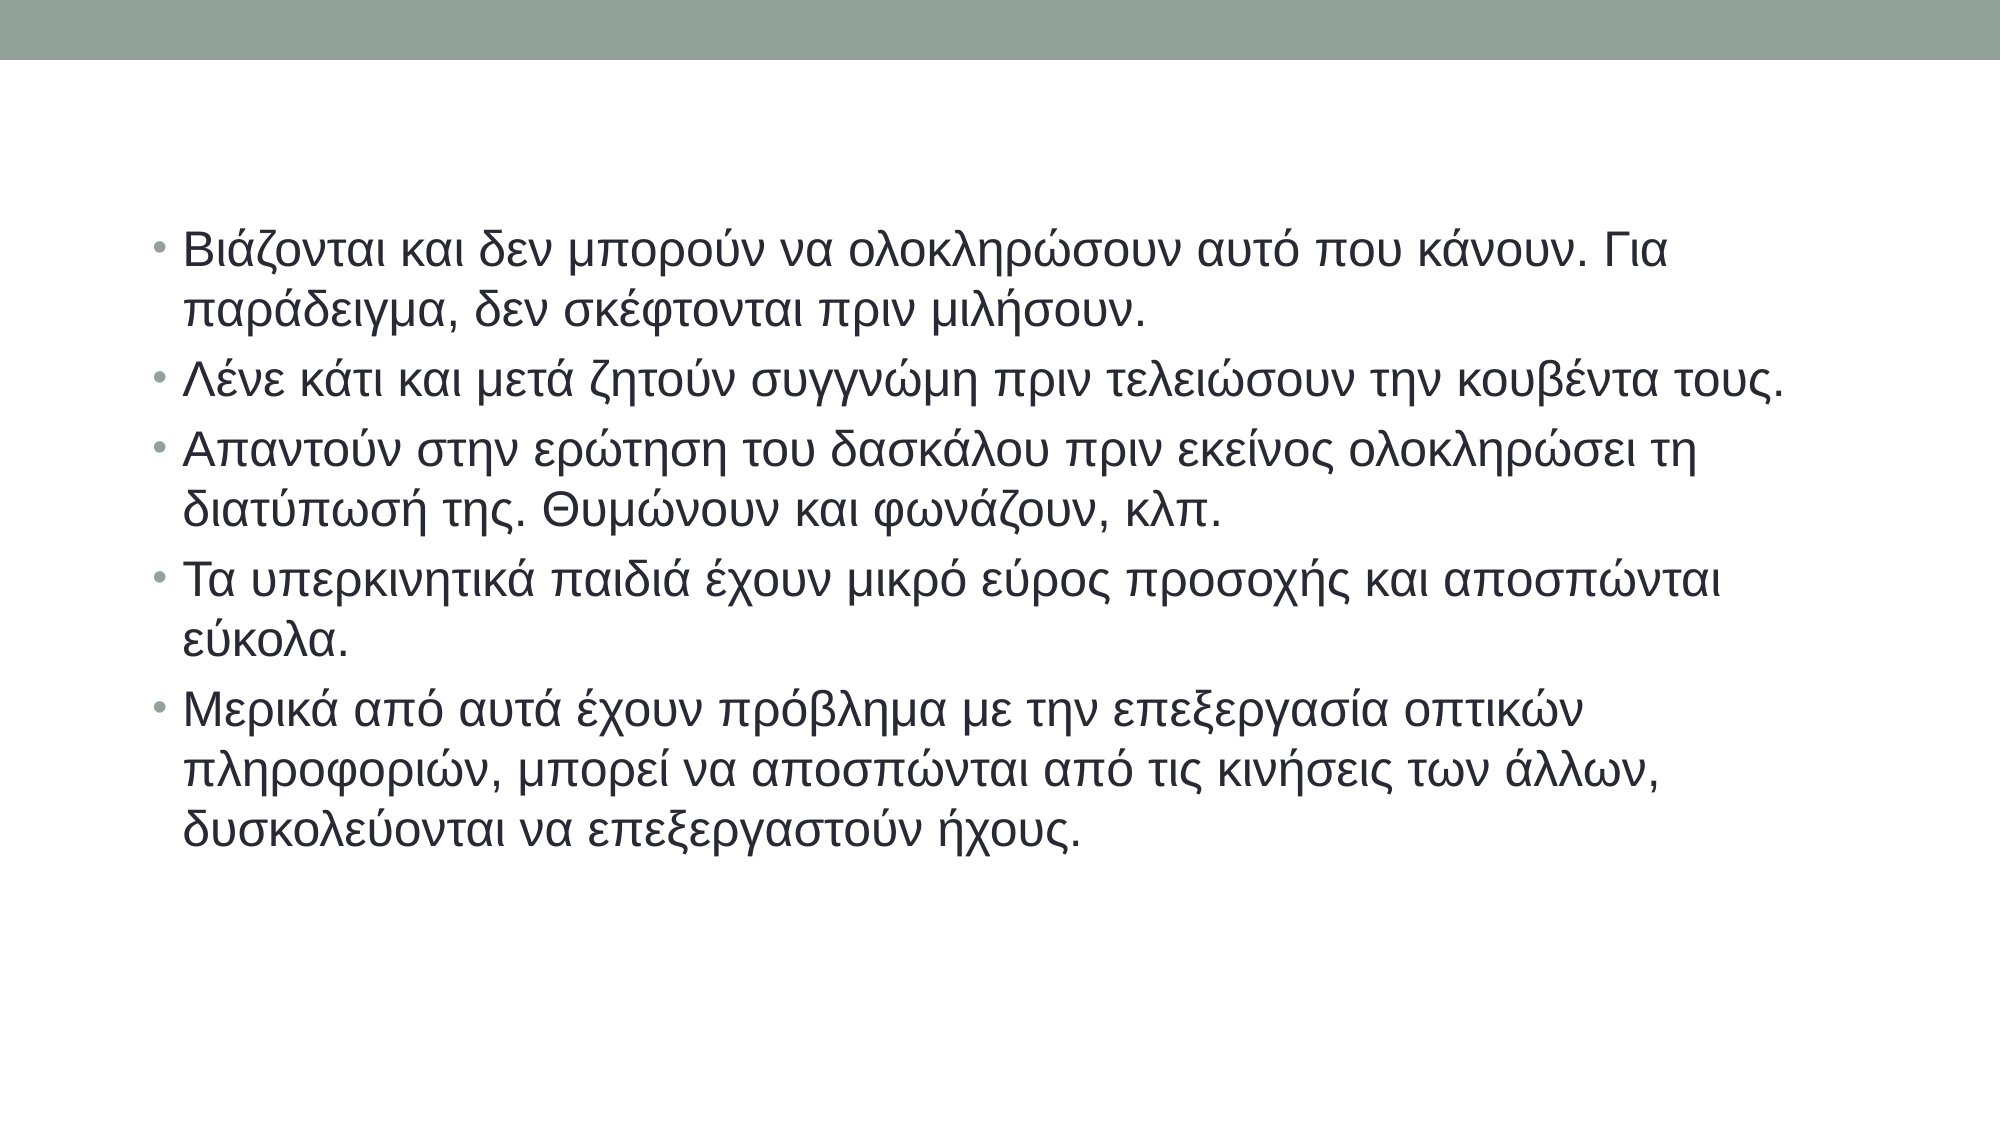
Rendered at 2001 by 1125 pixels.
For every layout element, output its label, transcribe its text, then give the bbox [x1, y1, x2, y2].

list Βιάζονται και δεν μπορούν να ολοκληρώσουν αυτό που κάνουν. Για παράδειγμα, δεν σκέφτονται πριν μιλήσουν. Λένε κάτι και μετά ζητούν συγγνώμη πριν τελειώσουν την κουβέντα τους. Απαντούν στην ερώτηση του δασκάλου πριν εκείνος ολοκληρώσει τη διατύπωσή της. Θυμώνουν και φωνάζουν, κλπ. Τα υπερκινητικά παιδιά έχουν μικρό εύρος προσοχής και αποσπώνται εύκολα. Μερικά από αυτά έχουν πρόβλημα με την επεξεργασία οπτικών πληροφοριών, μπορεί να αποσπώνται από τις κινήσεις των άλλων, δυσκολεύονται να επεξεργαστούν ήχους. [137, 208, 1863, 950]
